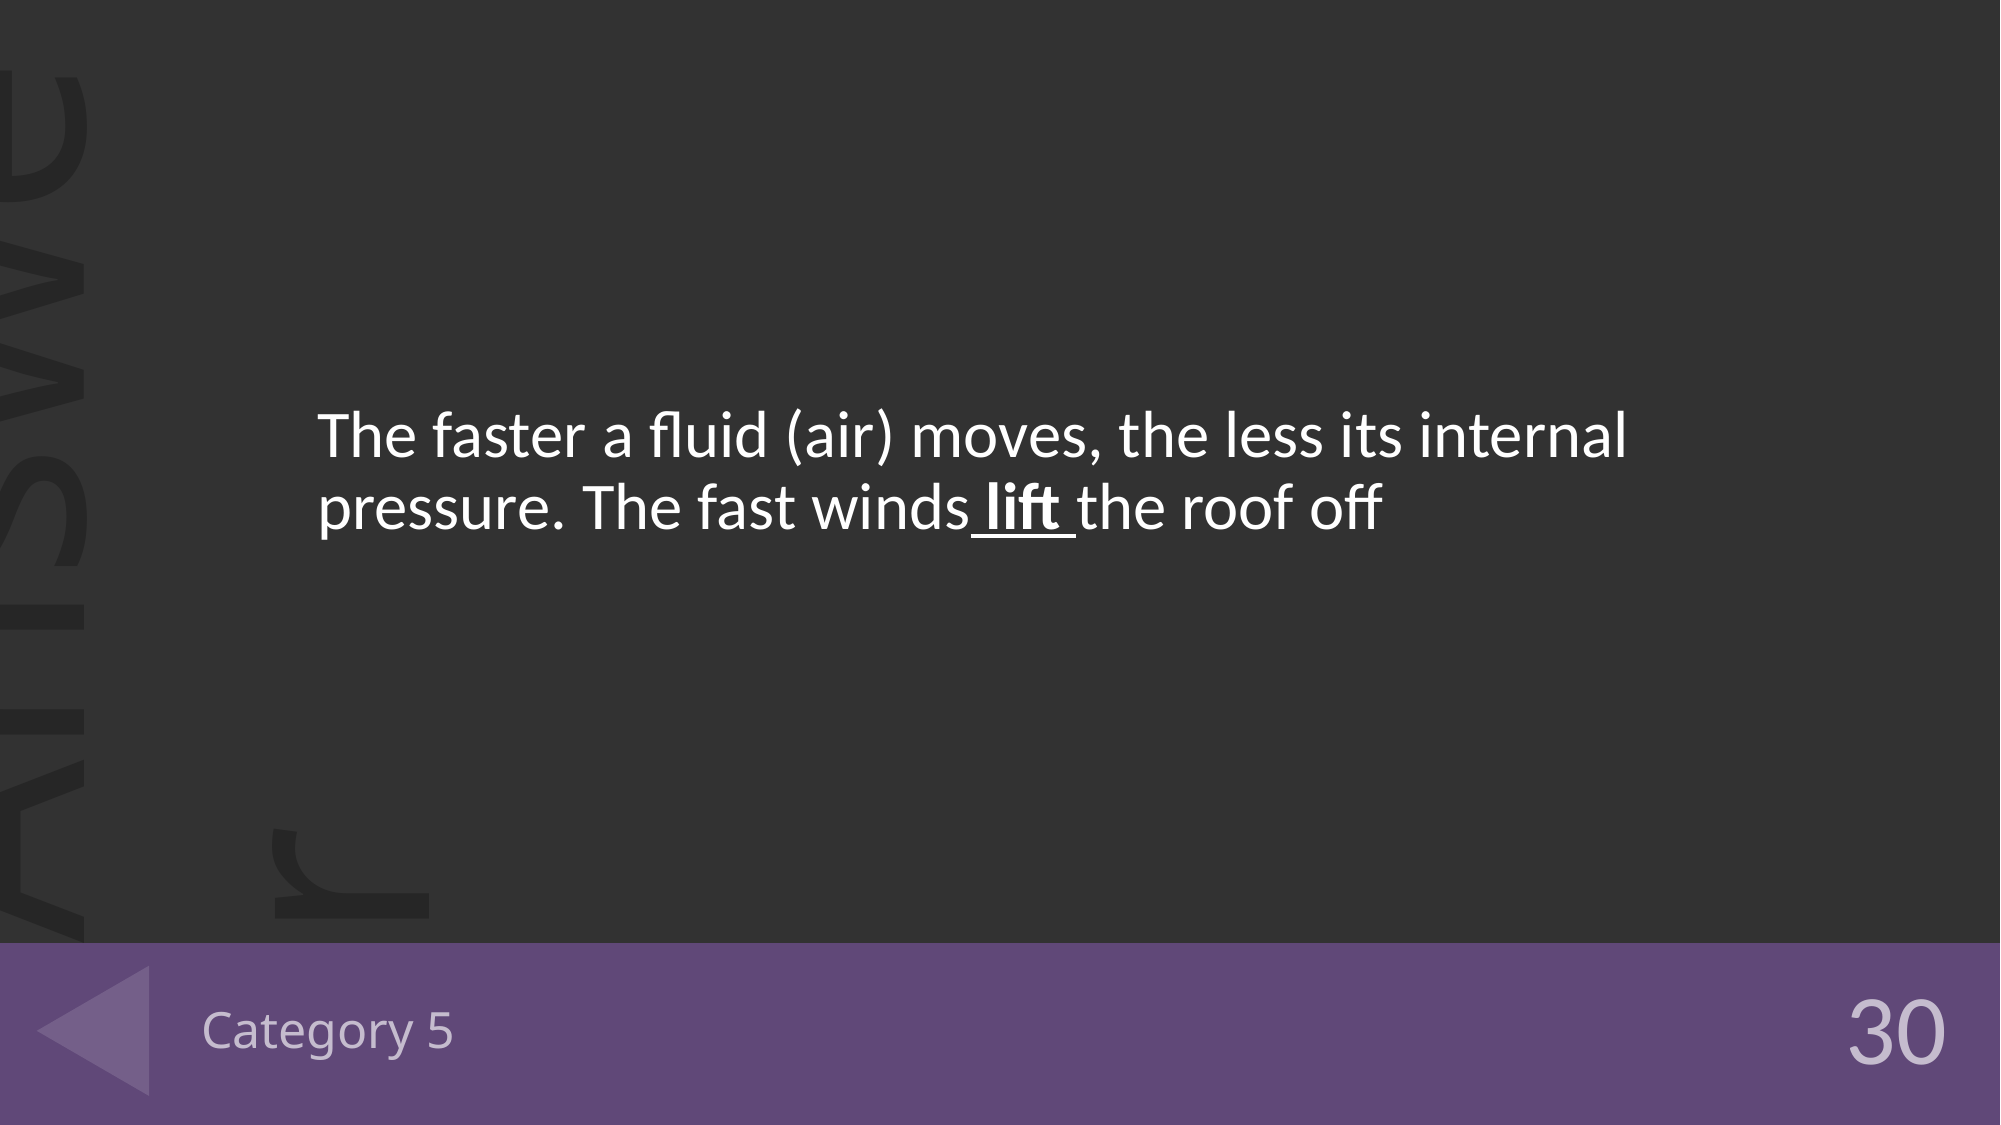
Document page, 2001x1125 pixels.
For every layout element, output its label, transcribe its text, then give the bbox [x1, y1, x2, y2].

title Category 5 [185, 967, 1494, 1097]
list The faster a fluid (air) moves, the less its internal pressure. The fast winds lift the roof off [302, 307, 1760, 636]
list 30 [1494, 967, 1963, 1097]
